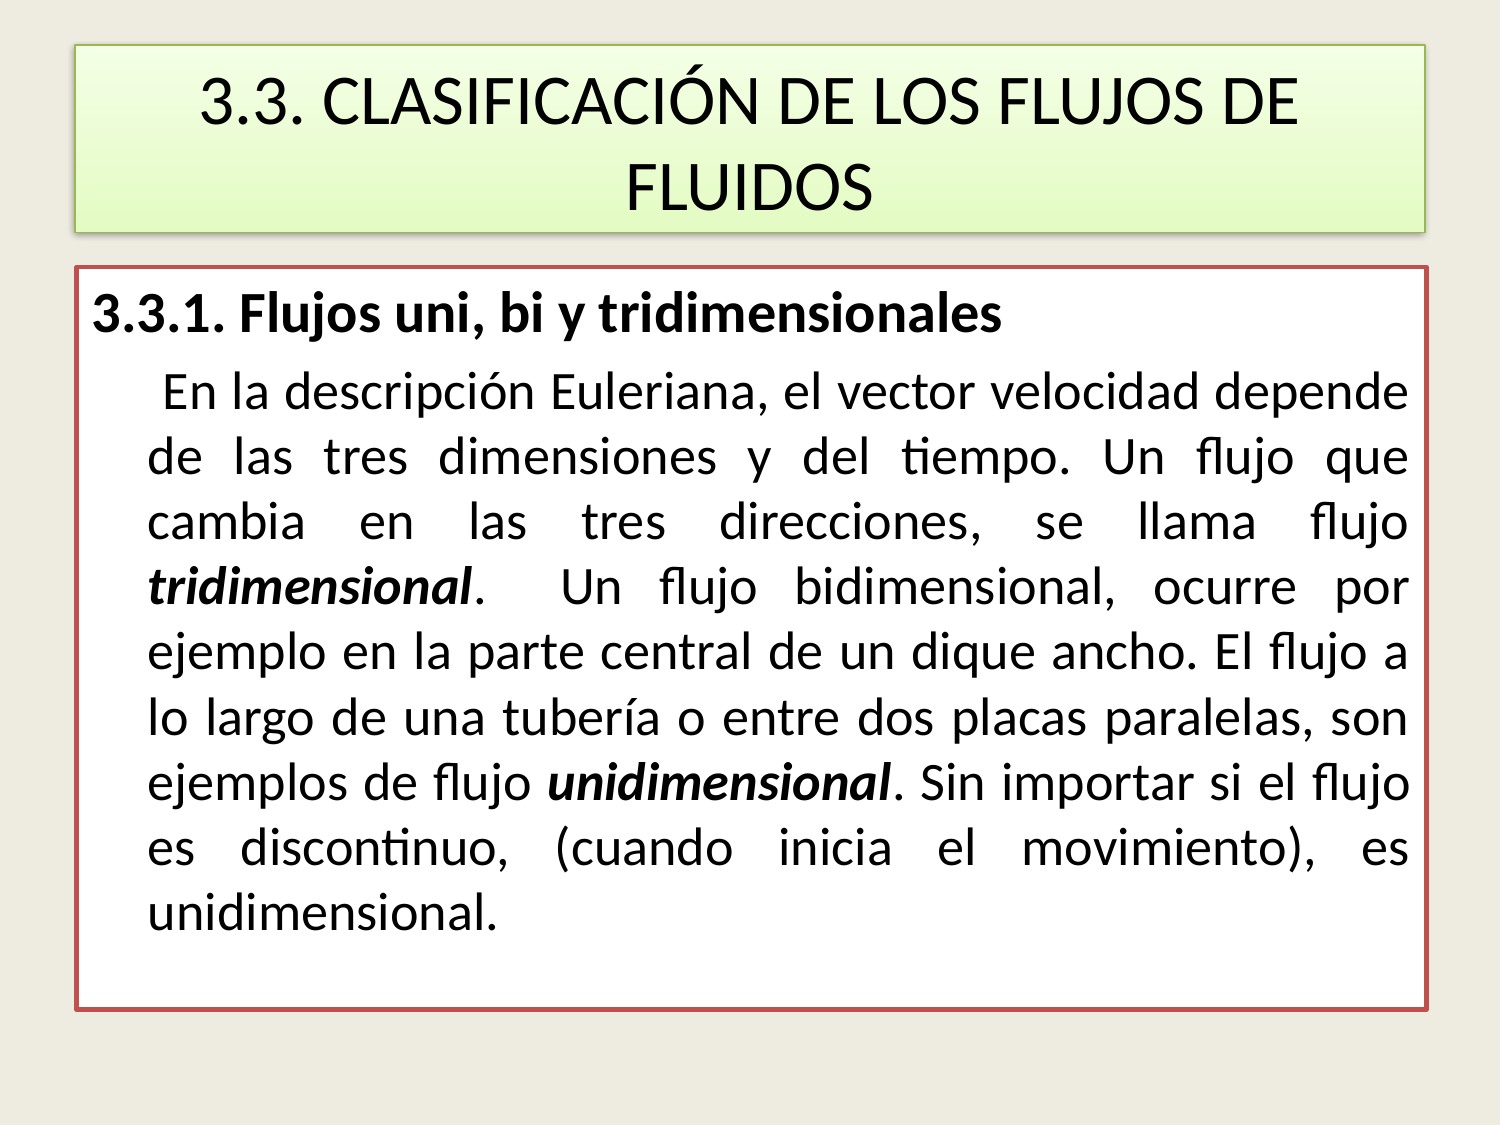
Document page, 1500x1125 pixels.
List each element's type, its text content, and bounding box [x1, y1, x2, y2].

title 3.3. CLASIFICACIÓN DE LOS FLUJOS DE FLUIDOS [74, 44, 1426, 233]
list 3.3.1. Flujos uni, bi y tridimensionales En la descripción Euleriana, el vector velocidad depende de las tres dimensiones y del tiempo. Un flujo que cambia en las tres direcciones, se llama flujo tridimensional. Un flujo bidimensional, ocurre por ejemplo en la parte central de un dique ancho. El flujo a lo largo de una tubería o entre dos placas paralelas, son ejemplos de flujo unidimensional. Sin importar si el flujo es discontinuo, (cuando inicia el movimiento), es unidimensional. [75, 265, 1429, 1012]
